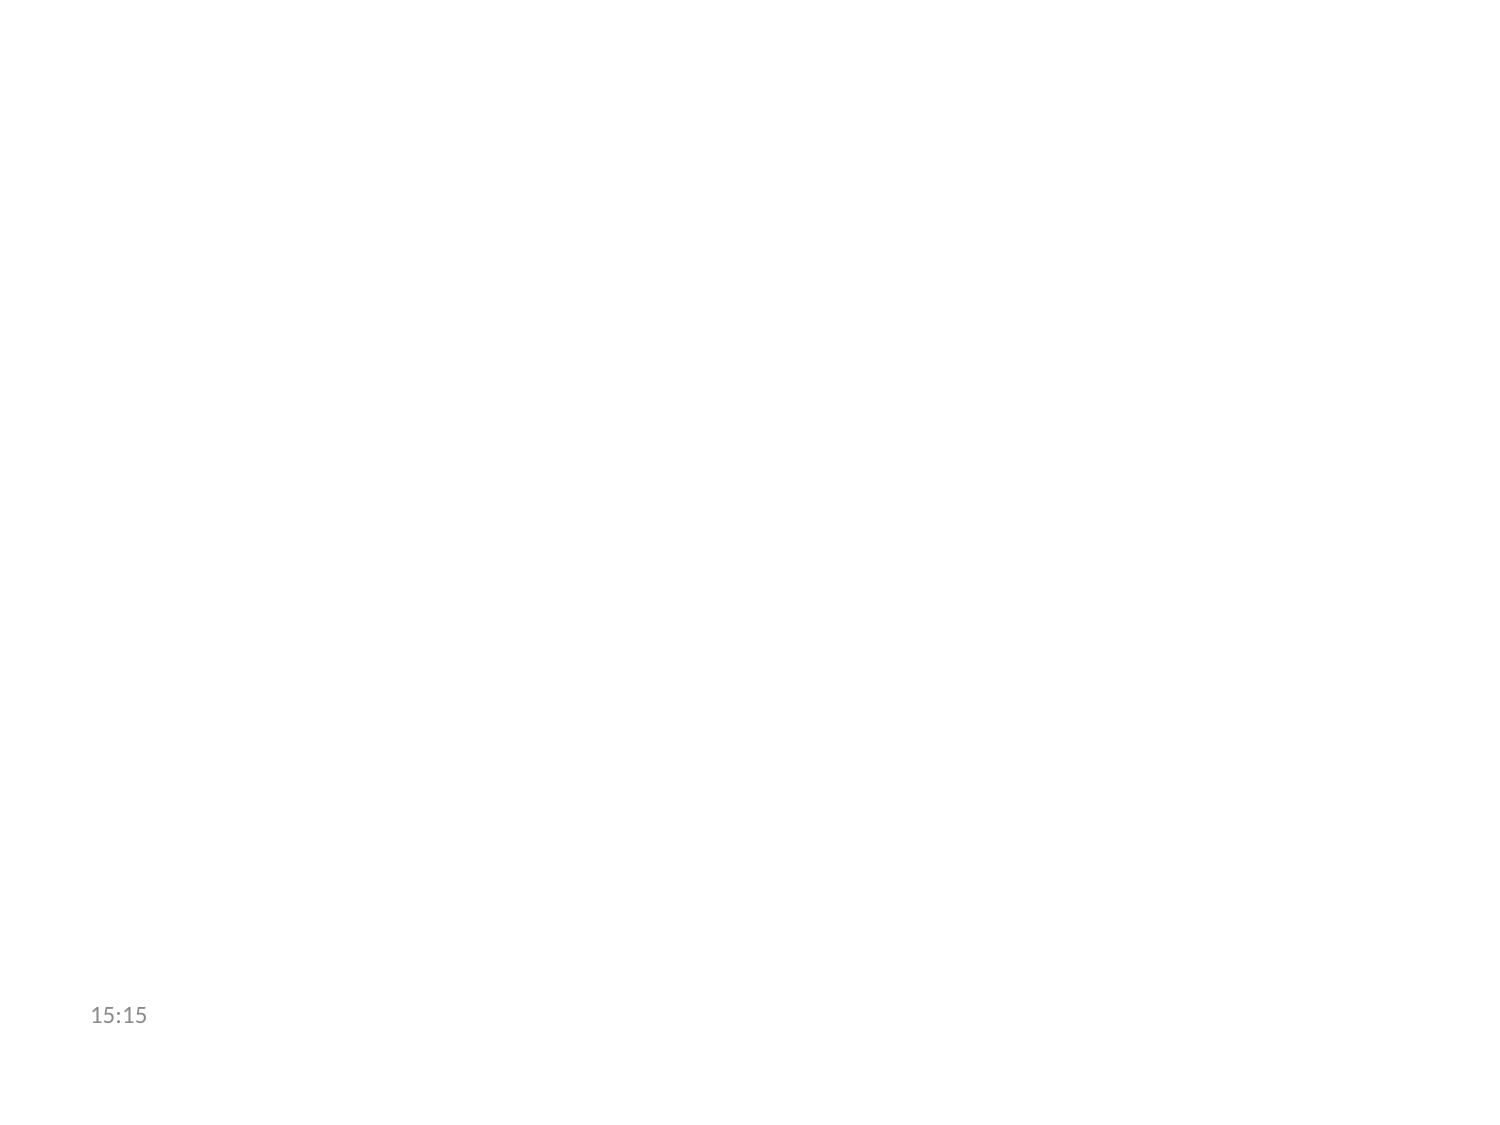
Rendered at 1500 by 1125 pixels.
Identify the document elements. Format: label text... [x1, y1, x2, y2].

text_box 15:35 [75, 983, 425, 1044]
